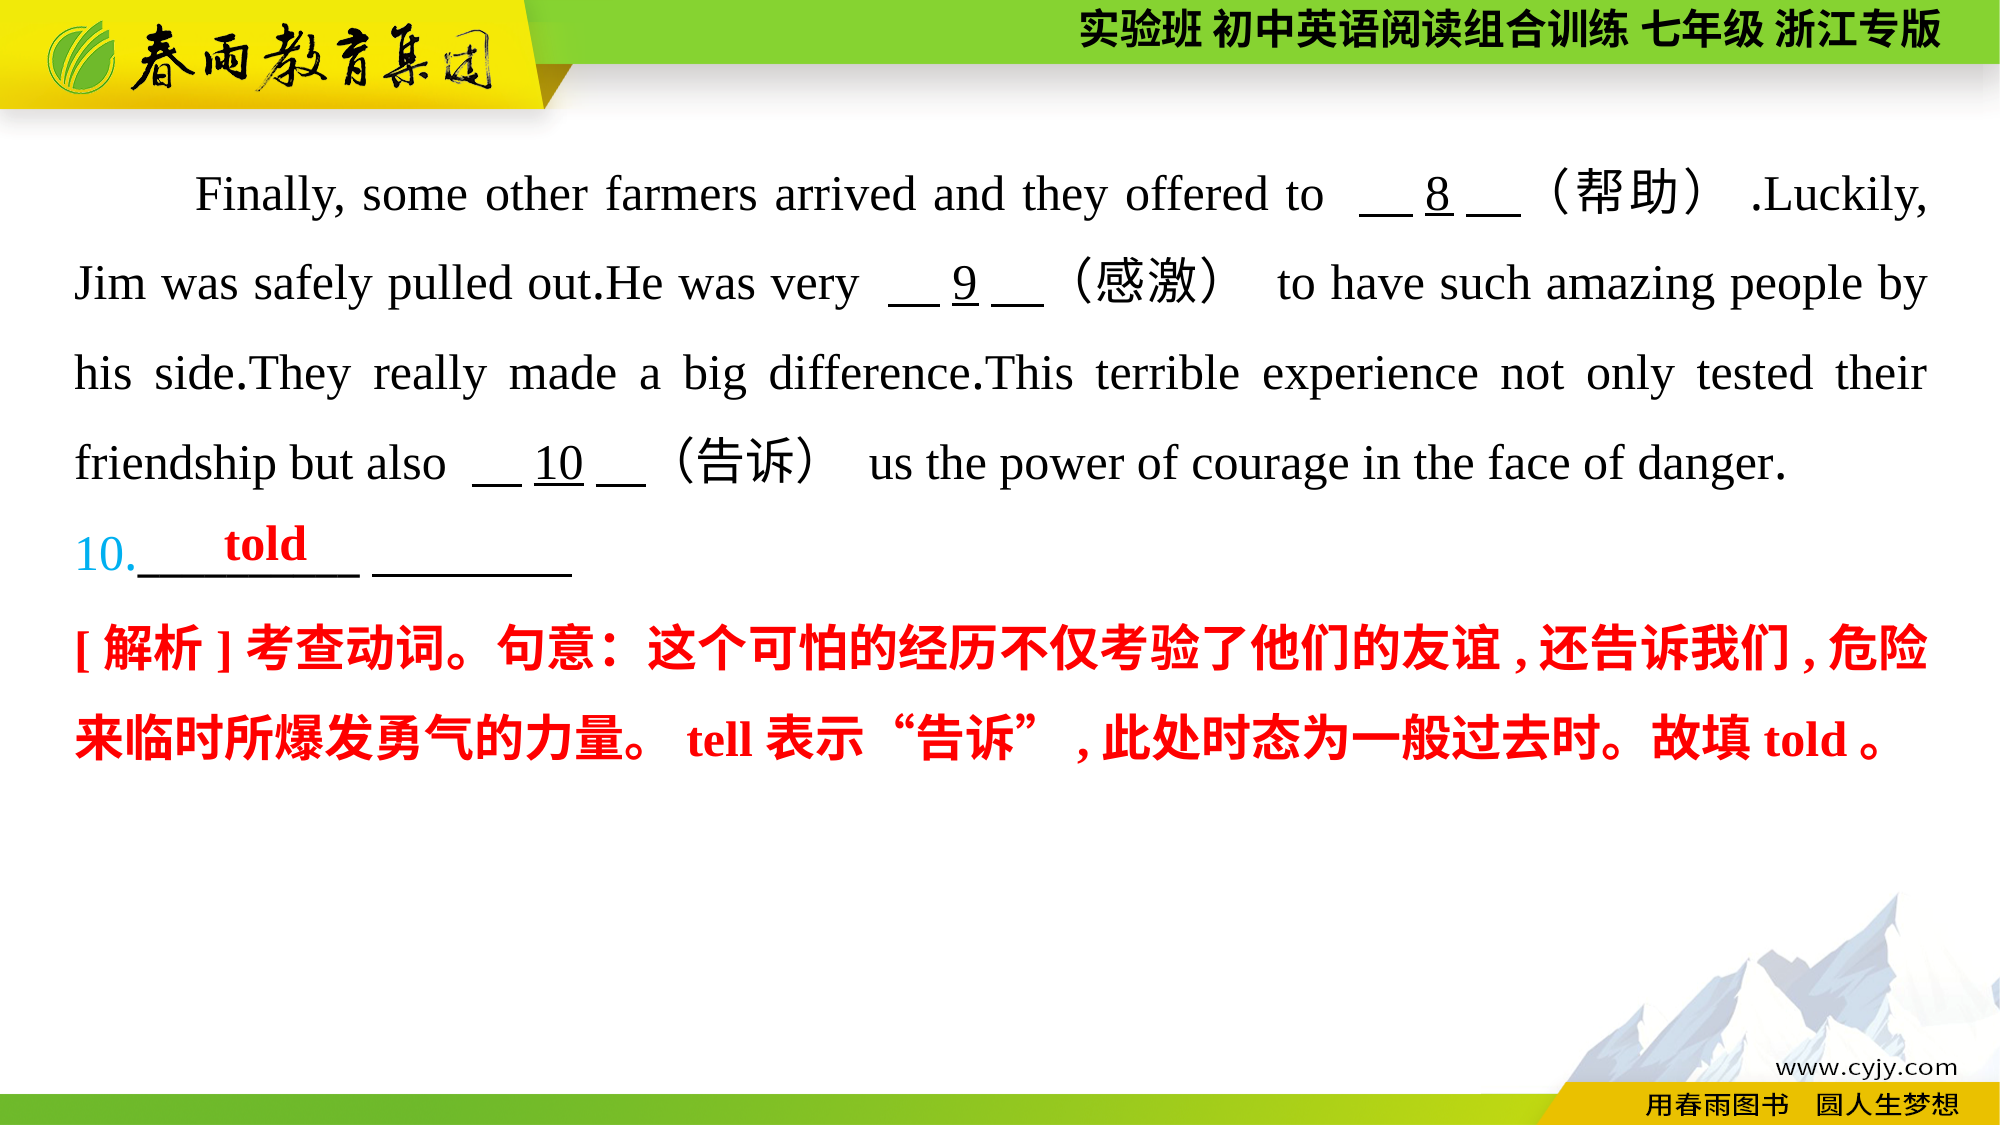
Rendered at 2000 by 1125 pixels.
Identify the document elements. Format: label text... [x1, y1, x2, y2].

text_box told [208, 503, 323, 579]
text_box [解析]考查动词。句意：这个可怕的经历不仅考验了他们的友谊,还告诉我们,危险来临时所爆发勇气的力量。tell表示“告诉”,此处时态为一般过去时。故填told。 [59, 579, 1944, 775]
list Finally, some other farmers arrived and they offered to 8 （帮助）.Luckily, Jim was safely pulled out.He was very 9 （感激） to have such amazing people by his side.They really made a big difference.This terrible experience not only tested their friendship but also 10 （告诉） us the power of courage in the face of danger. 10.__________ [59, 122, 1944, 579]
picture [0, 0, 2000, 1125]
